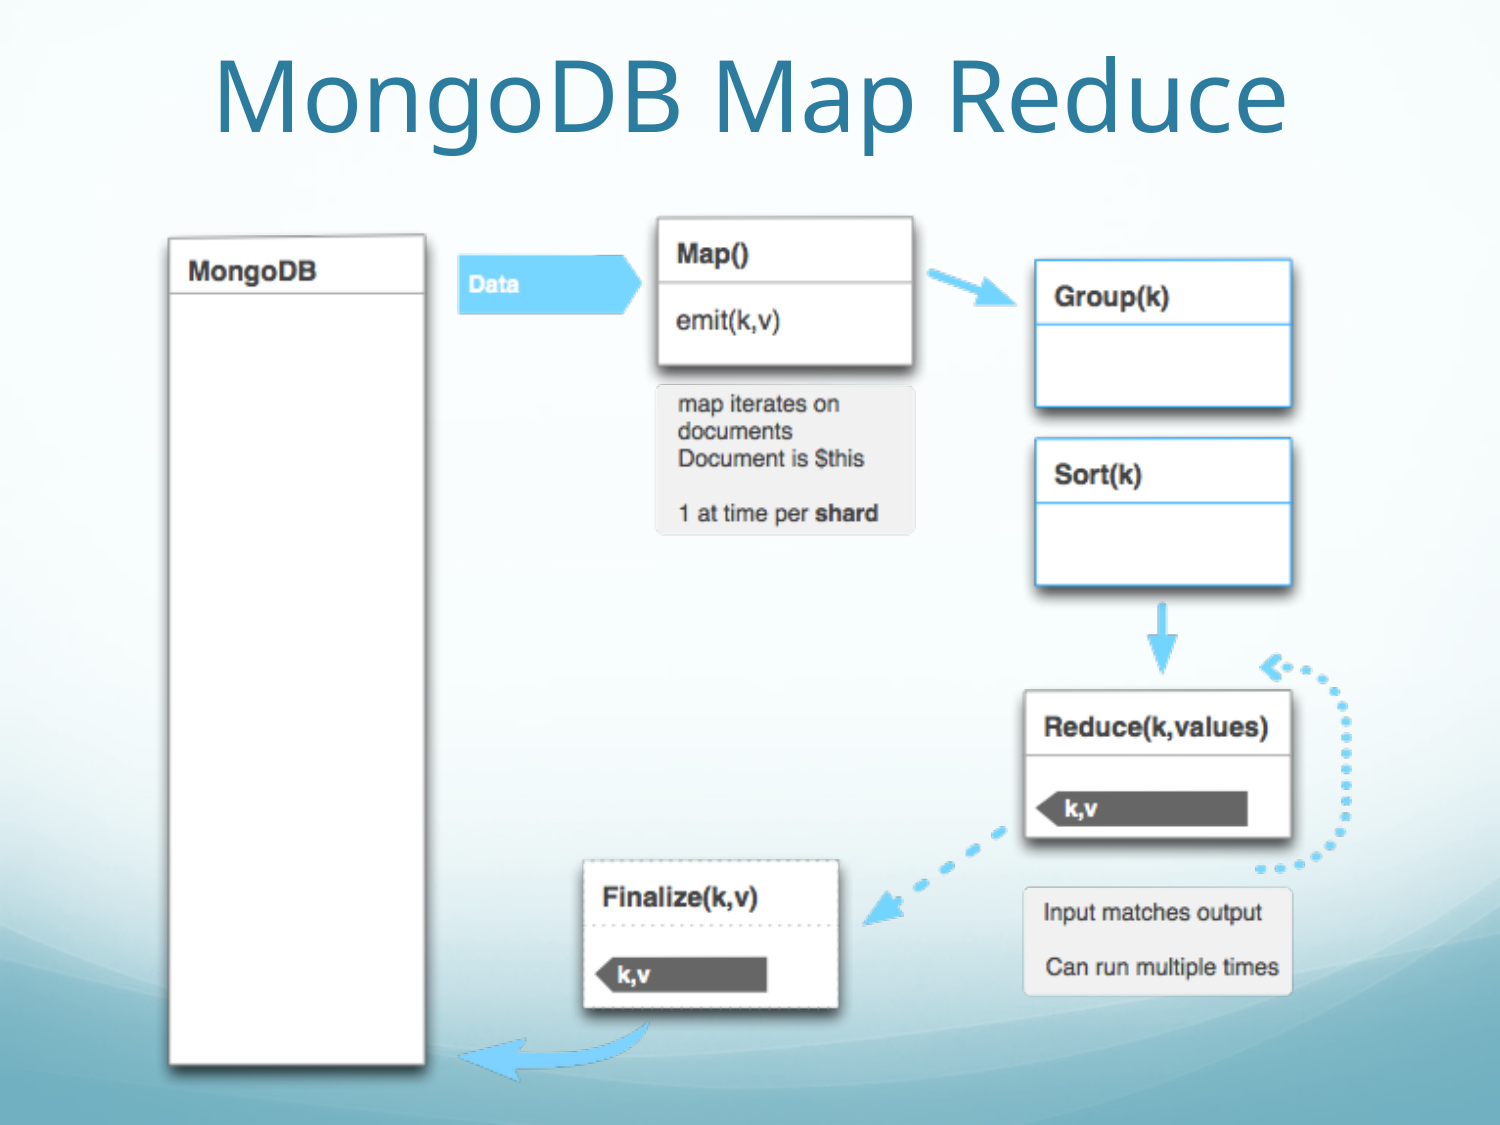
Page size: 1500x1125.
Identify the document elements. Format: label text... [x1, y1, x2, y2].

title MongoDB Map Reduce [147, 3, 1355, 153]
picture [147, 202, 1353, 1093]
